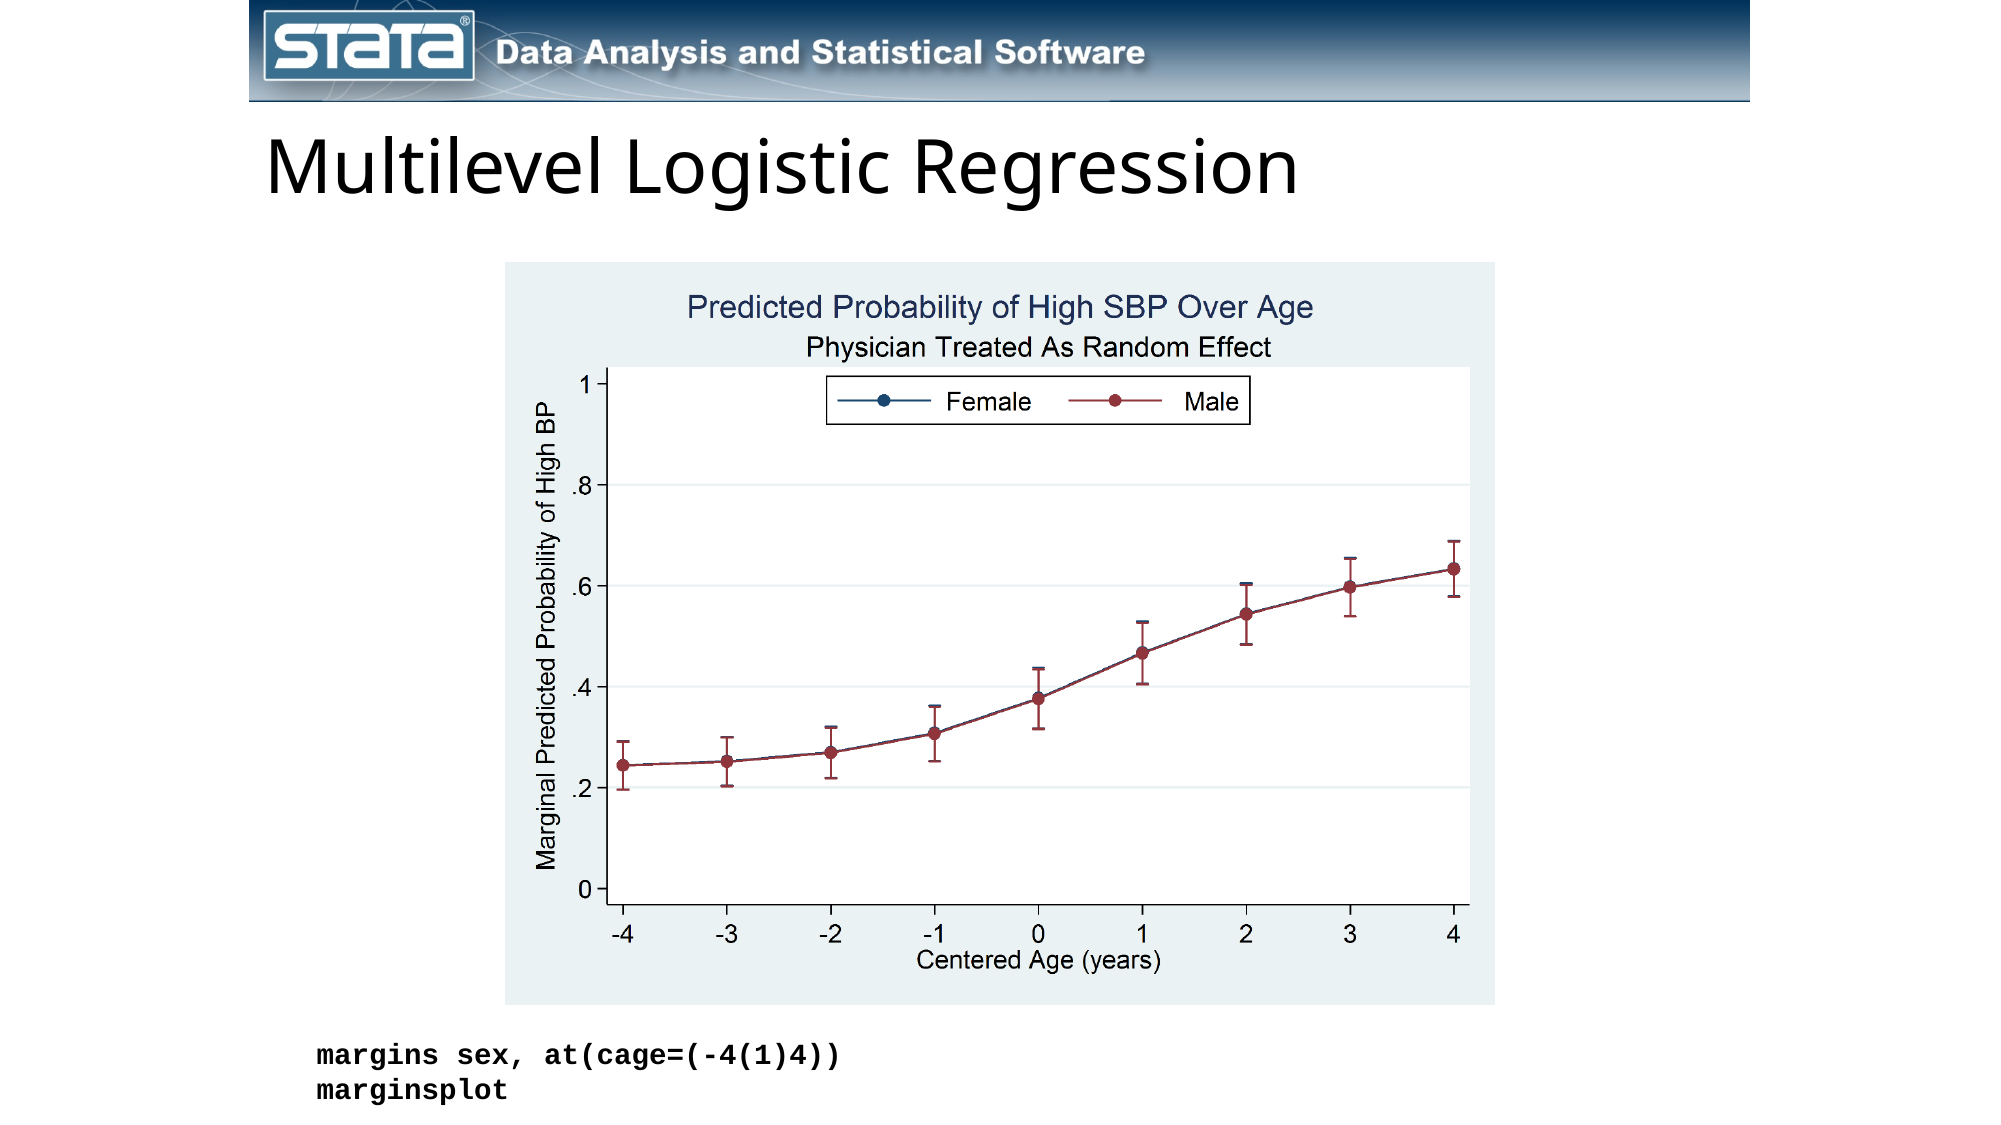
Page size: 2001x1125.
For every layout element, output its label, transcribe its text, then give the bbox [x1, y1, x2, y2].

picture [249, 0, 1750, 102]
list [505, 262, 1495, 1005]
text_box margins sex, at(cage=(-4(1)4)) marginsplot [301, 1027, 857, 1113]
title Multilevel Logistic Regression [249, 102, 1750, 238]
